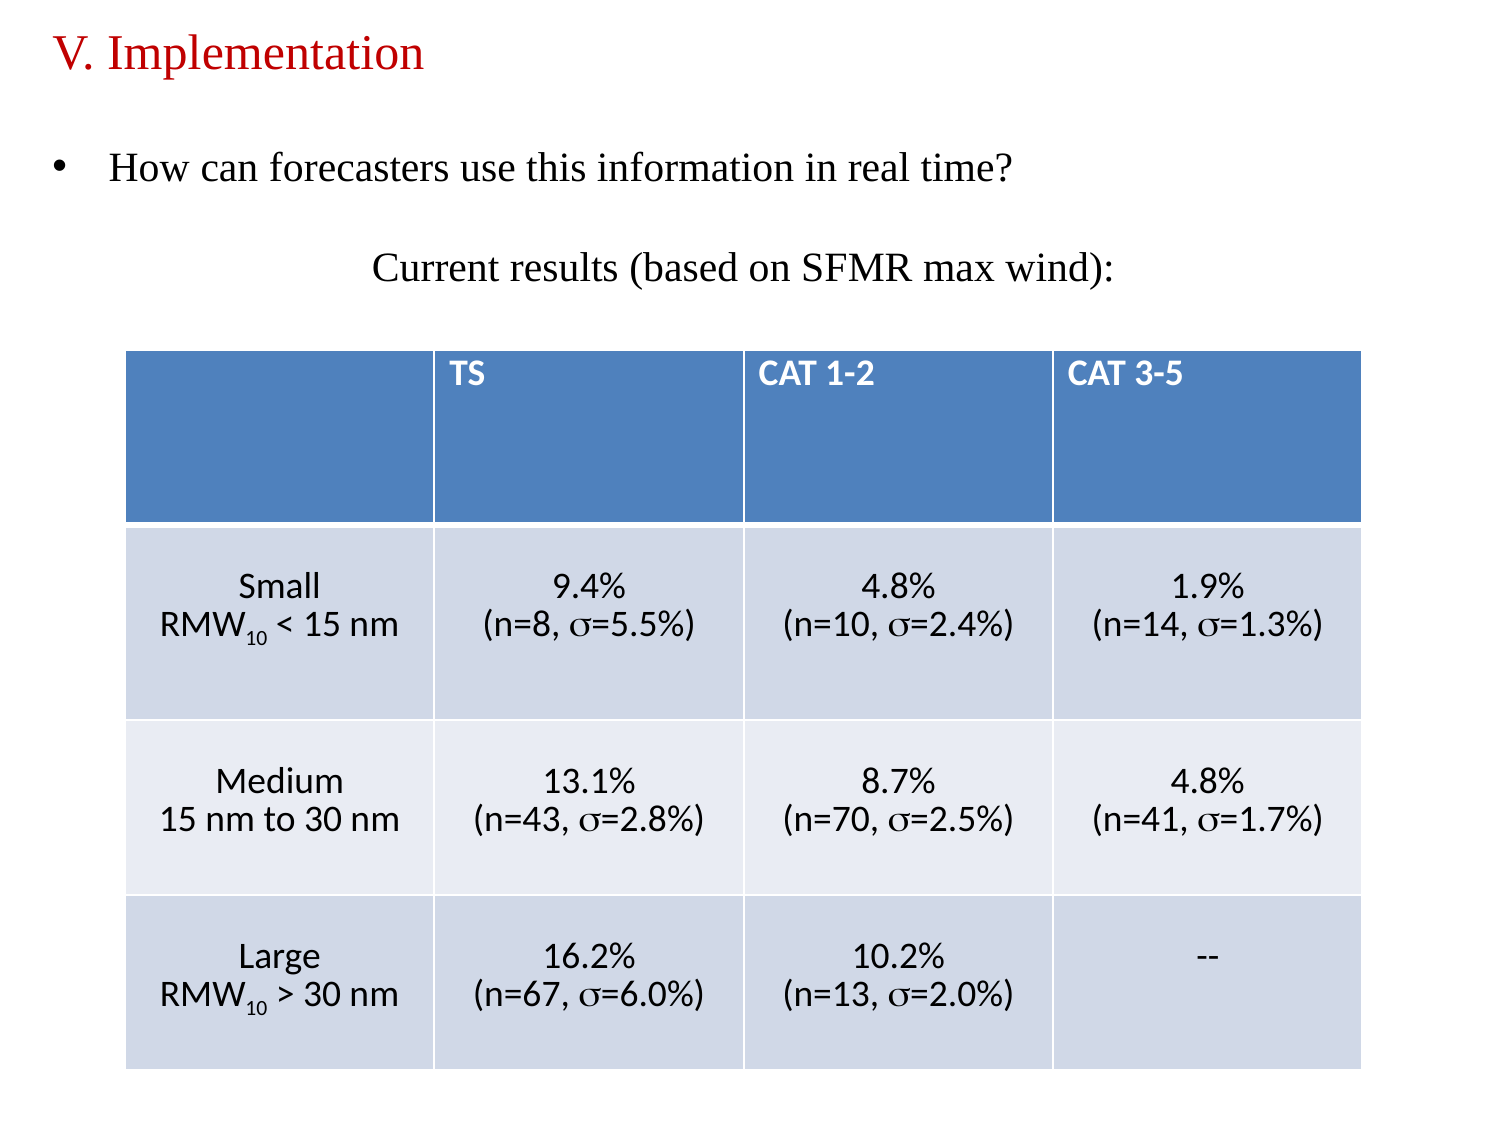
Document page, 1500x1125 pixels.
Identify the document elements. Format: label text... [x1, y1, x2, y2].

table_cell 8.7% (n=70, s=2.5%) [745, 721, 1052, 894]
table_cell 1.9% (n=14, s=1.3%) [1054, 528, 1361, 719]
table_header [126, 351, 433, 522]
table_cell Medium 15 nm to 30 nm [126, 721, 433, 894]
table_header CAT 1-2 [745, 351, 1052, 522]
table_cell 9.4% (n=8, s=5.5%) [435, 528, 743, 719]
table_header TS [435, 351, 743, 522]
table_cell -- [1054, 896, 1361, 1069]
table_cell 4.8% (n=10, s=2.4%) [745, 528, 1052, 719]
table_cell 16.2% (n=67, s=6.0%) [435, 896, 743, 1069]
table_cell Small RMW10 < 15 nm [126, 528, 433, 719]
table_header CAT 3-5 [1054, 351, 1361, 522]
text_box V. Implementation How can forecasters use this information in real time? Current results (based on SFMR max wind): [37, 12, 1450, 348]
table_cell 13.1% (n=43, s=2.8%) [435, 721, 743, 894]
table_cell 10.2% (n=13, s=2.0%) [745, 896, 1052, 1069]
table_cell Large RMW10 > 30 nm [126, 896, 433, 1069]
table_cell 4.8% (n=41, s=1.7%) [1054, 721, 1361, 894]
